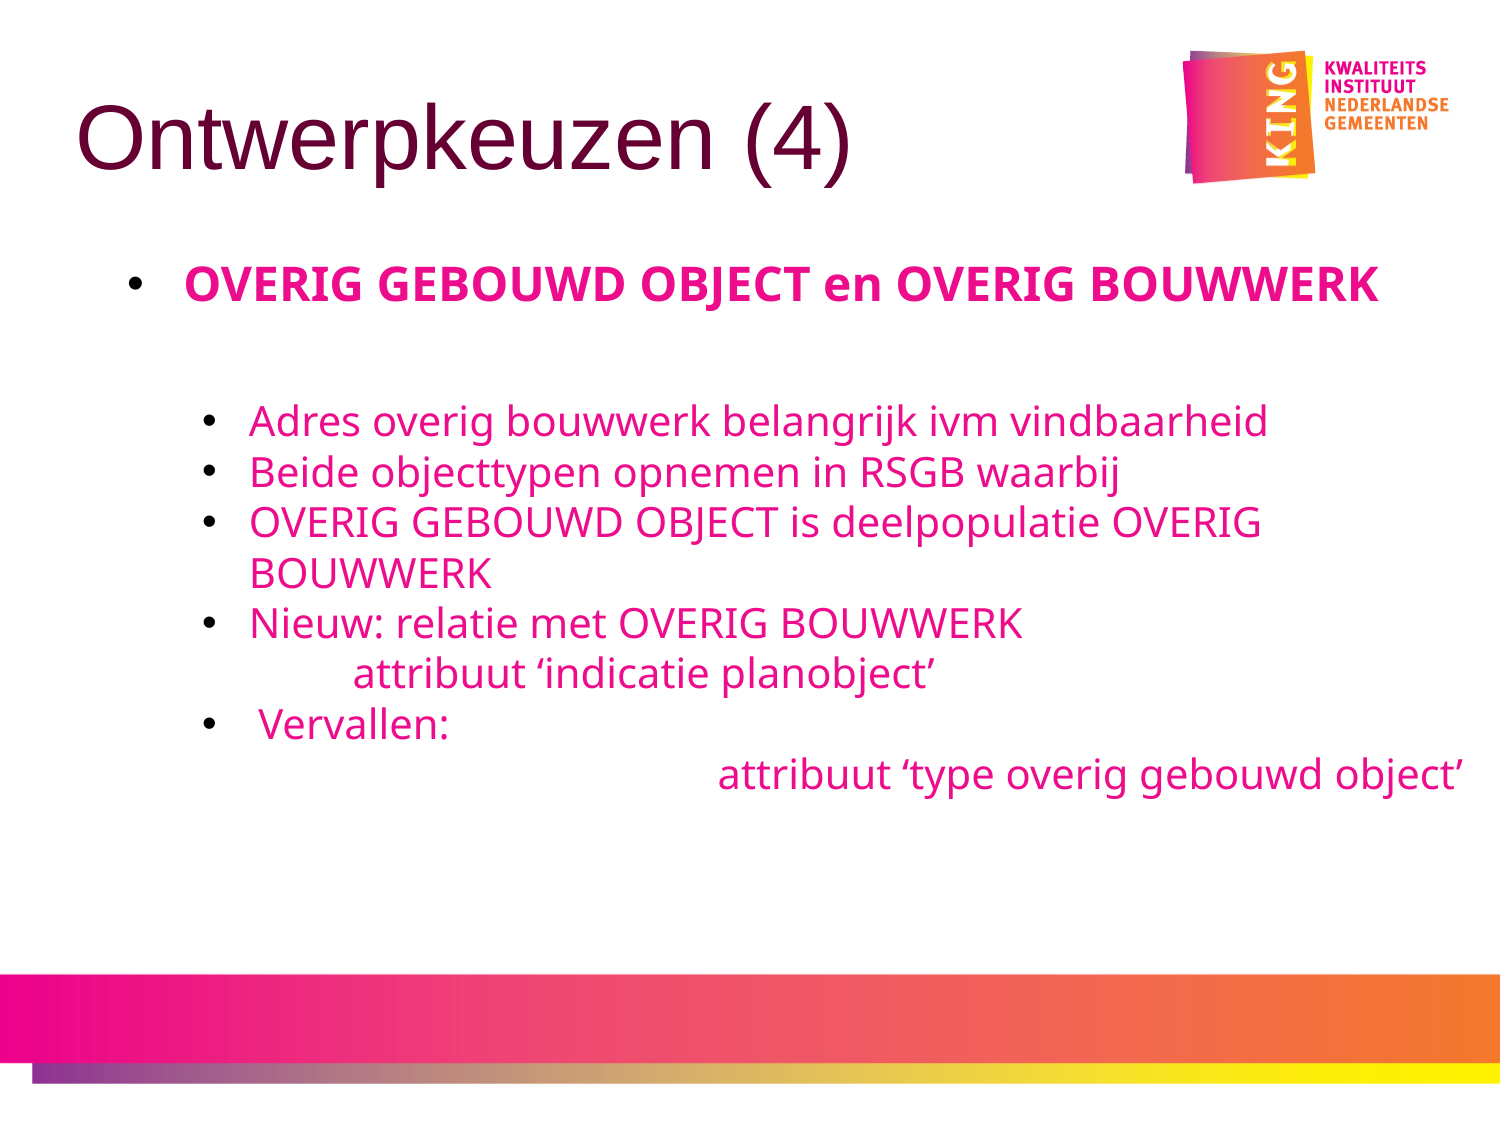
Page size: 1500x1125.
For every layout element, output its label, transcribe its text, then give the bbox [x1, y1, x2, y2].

title Ontwerpkeuzen (4) [74, 44, 1425, 233]
list OVERIG GEBOUWD OBJECT en OVERIG BOUWWERK Adres overig bouwwerk belangrijk ivm vindbaarheid Beide objecttypen opnemen in RSGB waarbij OVERIG GEBOUWD OBJECT is deelpopulatie OVERIG BOUWWERK Nieuw: relatie met OVERIG BOUWWERK attribuut ‘indicatie planobject’ Vervallen: attribuut ‘type overig gebouwd object’ [111, 245, 1500, 989]
picture [0, 0, 1500, 1125]
